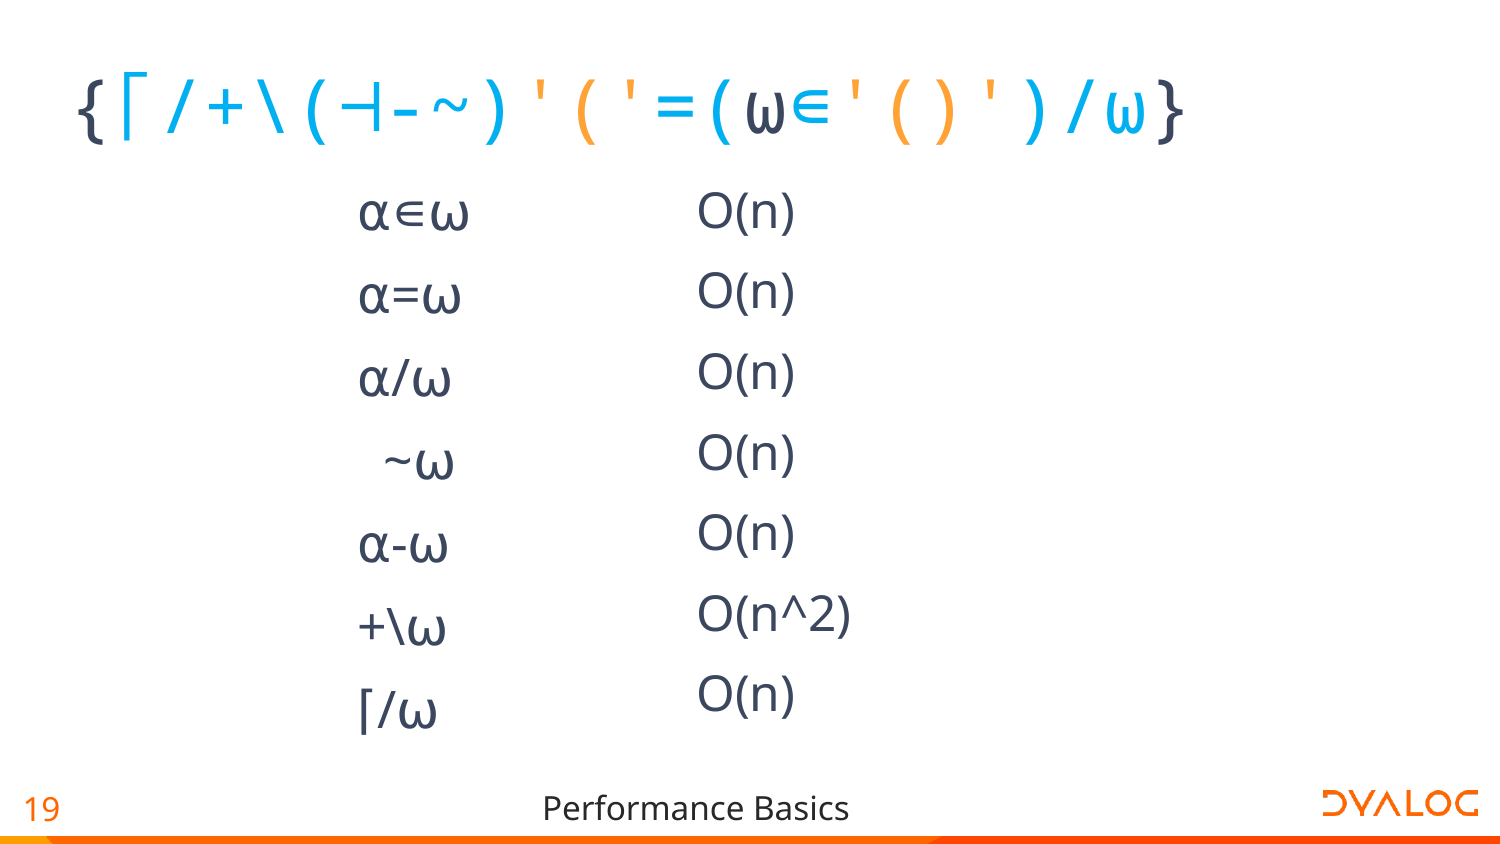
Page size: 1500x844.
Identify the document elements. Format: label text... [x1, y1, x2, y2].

picture [0, 836, 1500, 844]
title {⌈/+\(⊣-~)'('=(⍵∊'()')/⍵} [53, 43, 1500, 157]
text_box O(n) O(n) O(n) O(n) O(n) O(n^2) O(n) [681, 171, 953, 732]
picture [1323, 790, 1478, 816]
text_box ⍺∊⍵ ⍺=⍵ ⍺/⍵ ~⍵ ⍺-⍵ +\⍵ ⌈/⍵ [342, 171, 599, 750]
